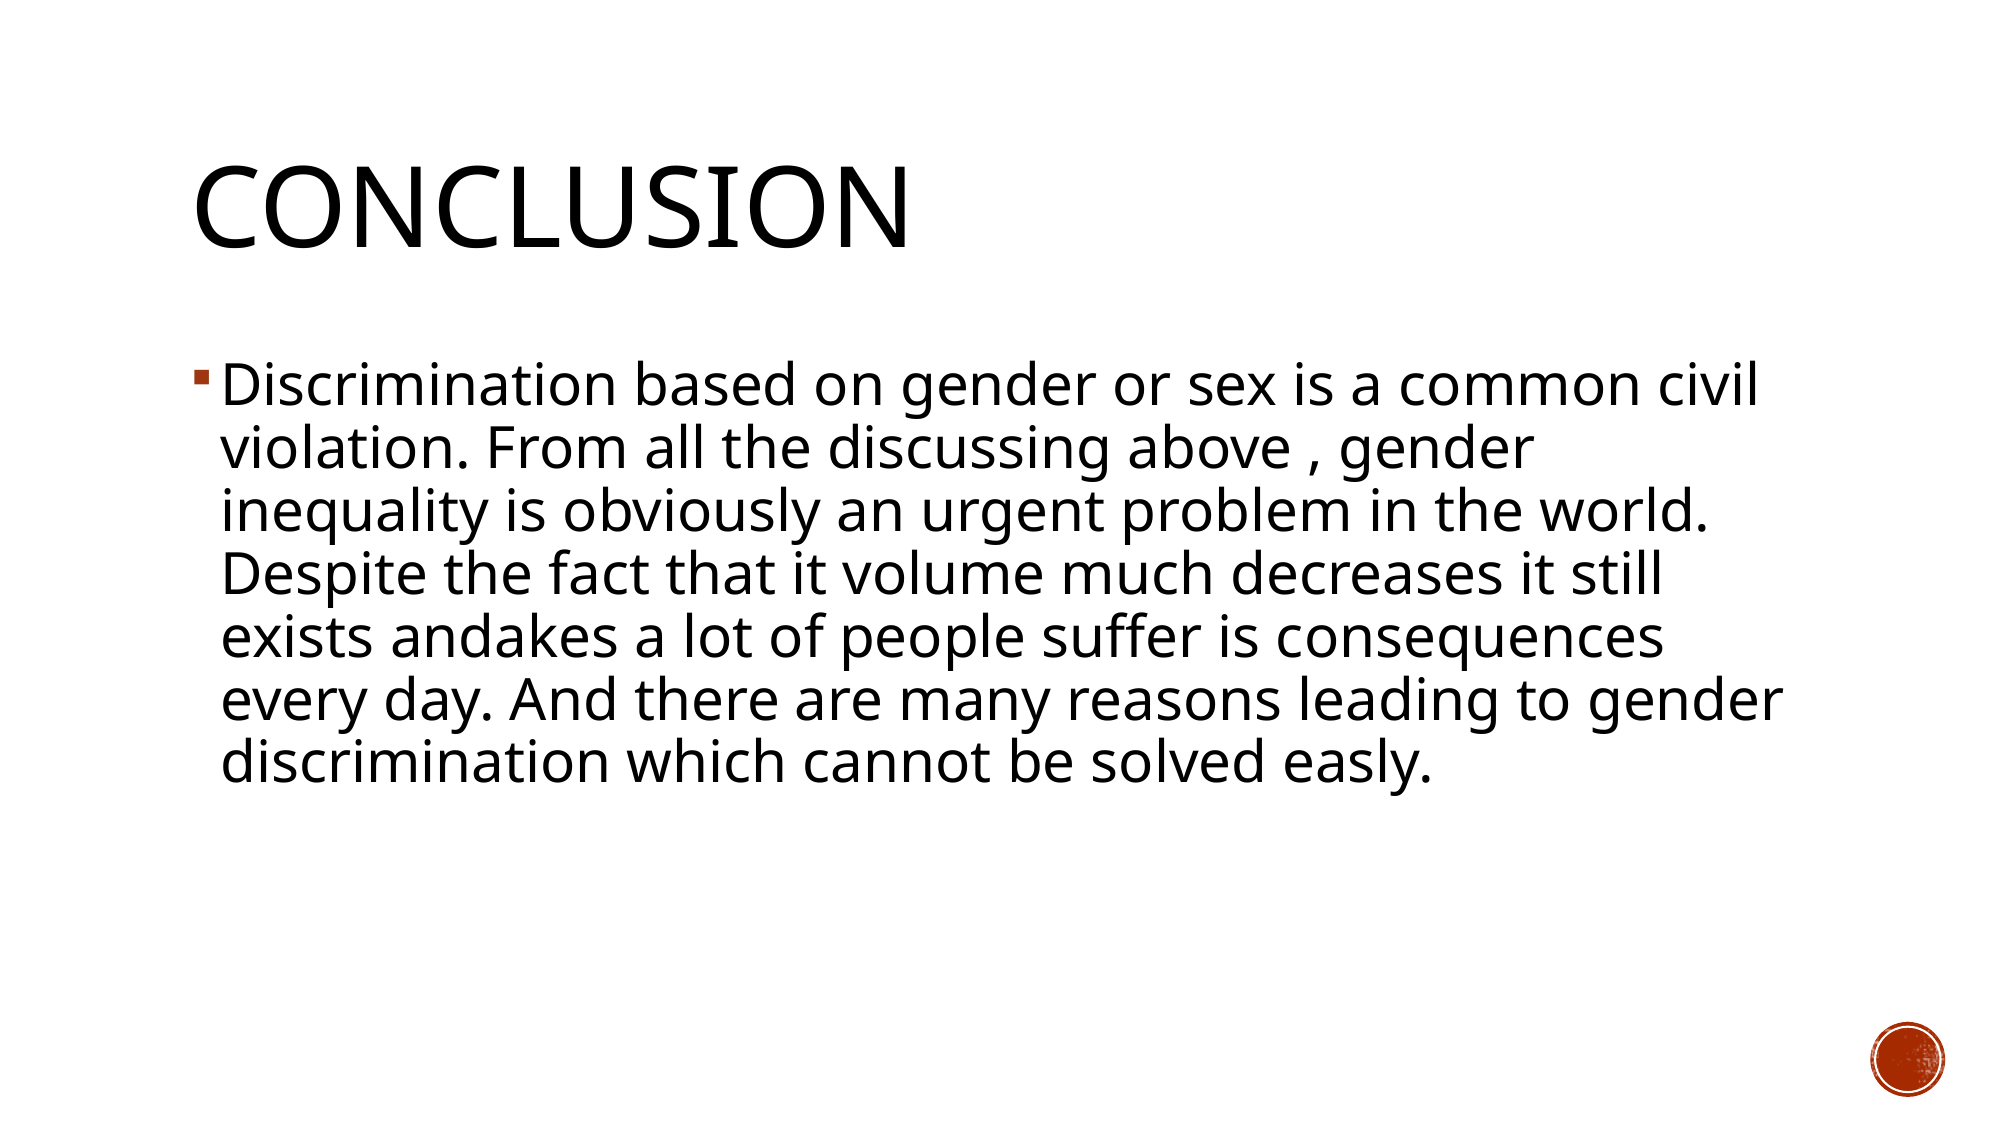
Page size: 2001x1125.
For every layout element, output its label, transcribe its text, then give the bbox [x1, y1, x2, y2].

list Discrimination based on gender or sex is a common civil violation. From all the discussing above , gender inequality is obviously an urgent problem in the world. Despite the fact that it volume much decreases it still exists andakes a lot of people suffer is consequences every day. And there are many reasons leading to gender discrimination which cannot be solved easly. [175, 348, 1826, 1013]
title Conclusion [175, 79, 1826, 344]
